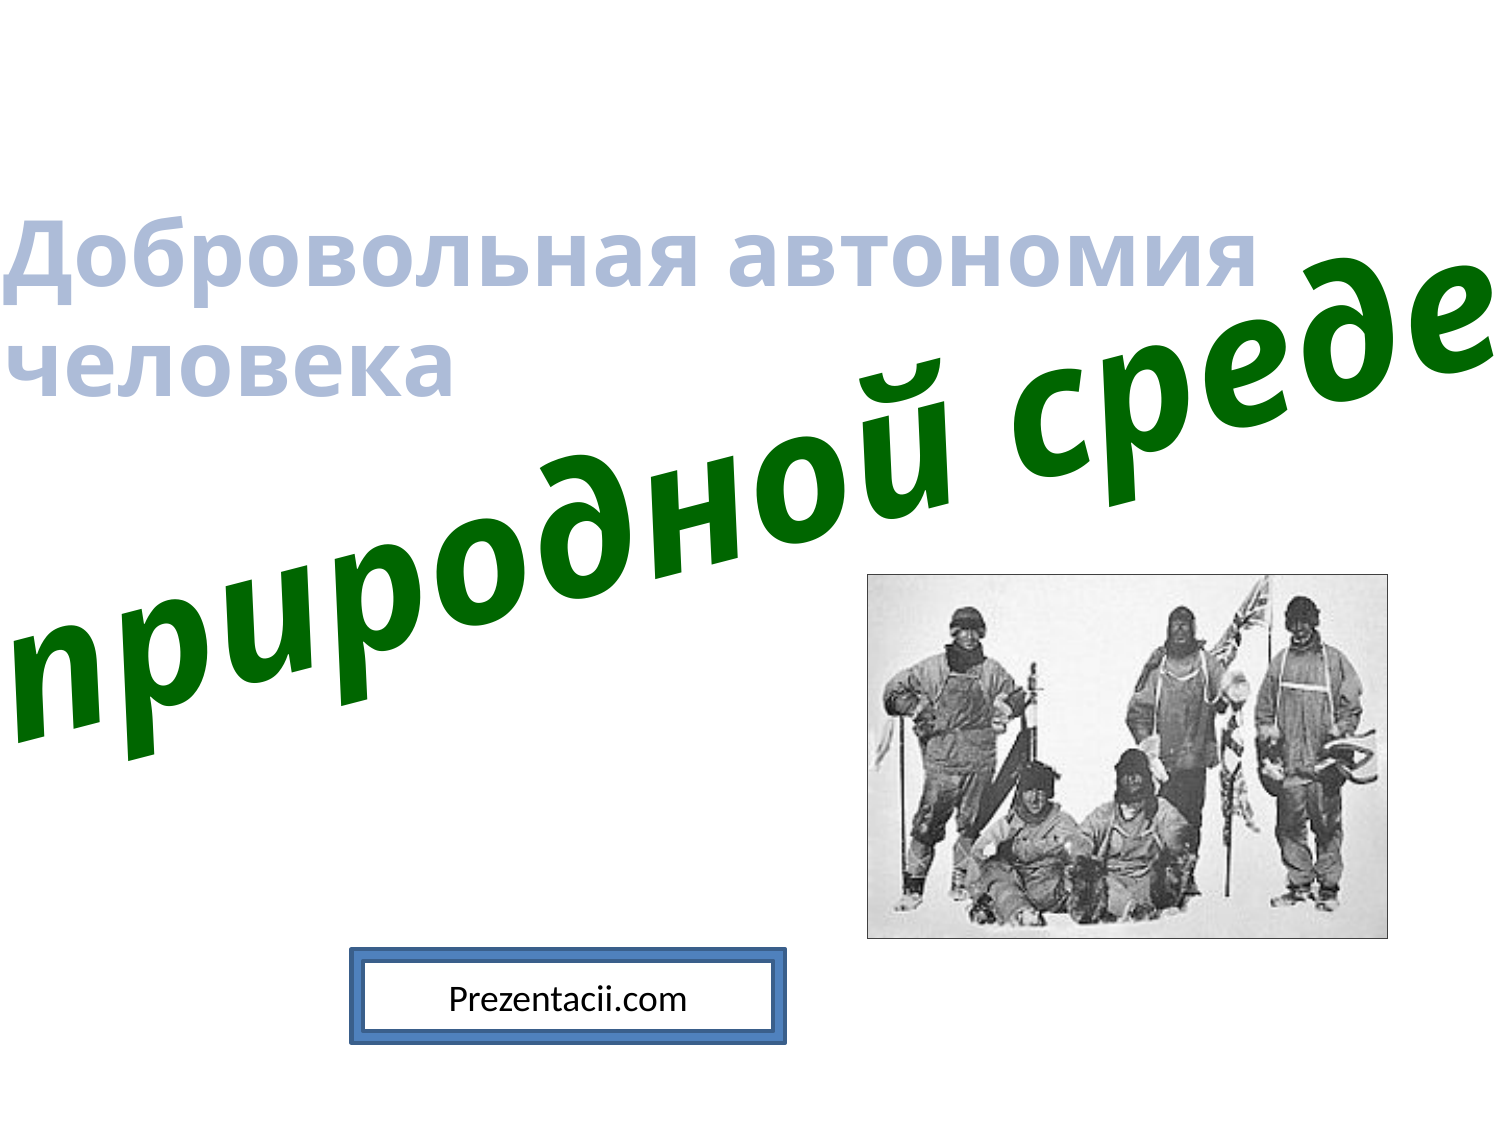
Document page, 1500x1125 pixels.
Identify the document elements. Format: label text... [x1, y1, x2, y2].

text_box Prezentacii.com [349, 947, 787, 1045]
text_box в природной среде [0, 168, 1500, 795]
text_box Добровольная автономия человека [0, 187, 1277, 423]
picture [866, 573, 1389, 939]
